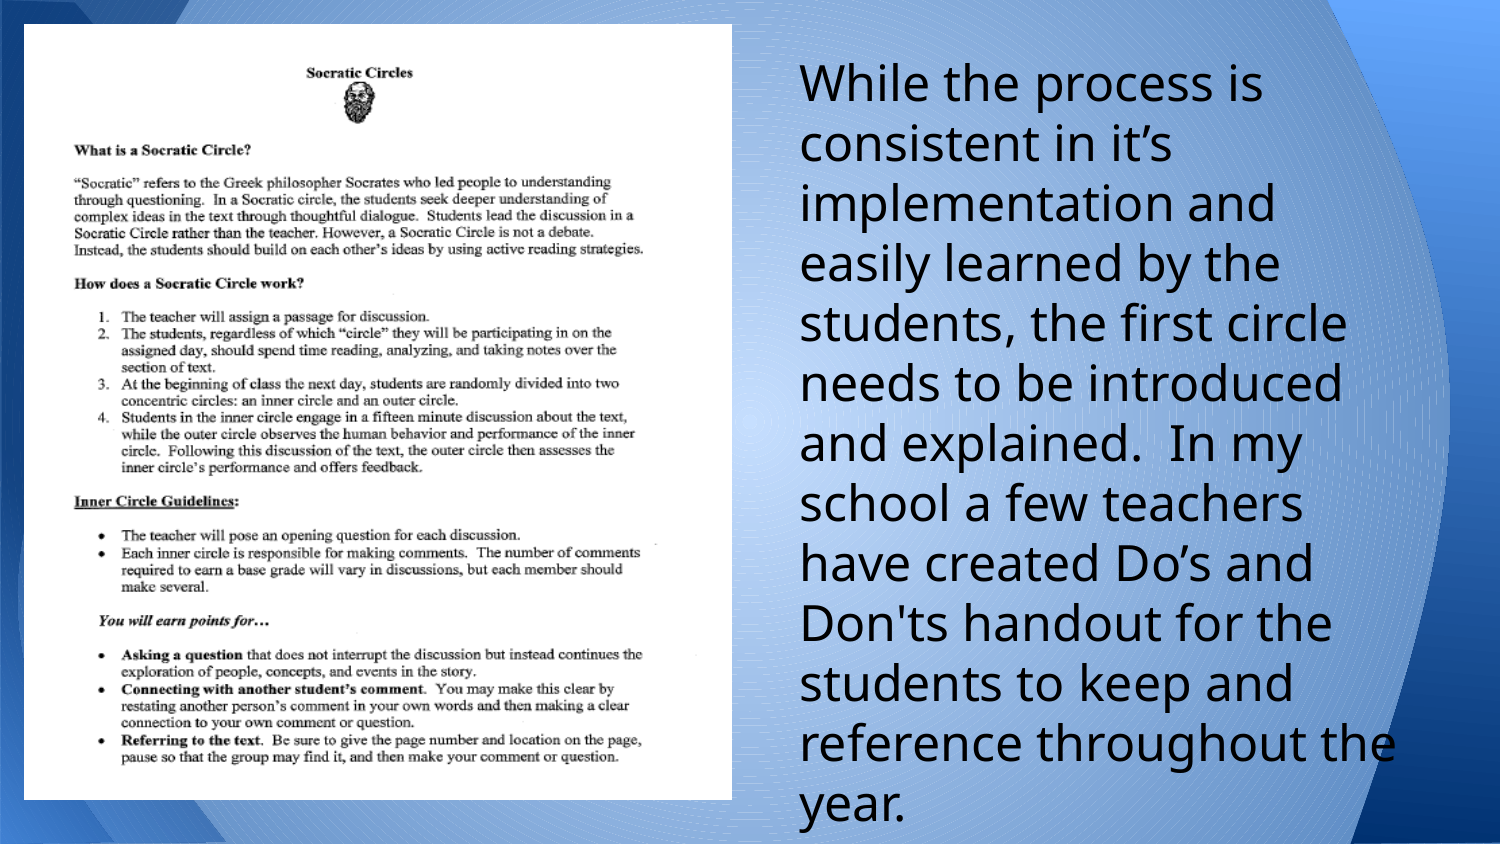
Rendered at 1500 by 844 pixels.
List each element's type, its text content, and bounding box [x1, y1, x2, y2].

picture [24, 24, 732, 800]
list While the process is consistent in it’s implementation and easily learned by the students, the first circle needs to be introduced and explained. In my school a few teachers have created Do’s and Don'ts handout for the students to keep and reference throughout the year. [784, 36, 1426, 800]
